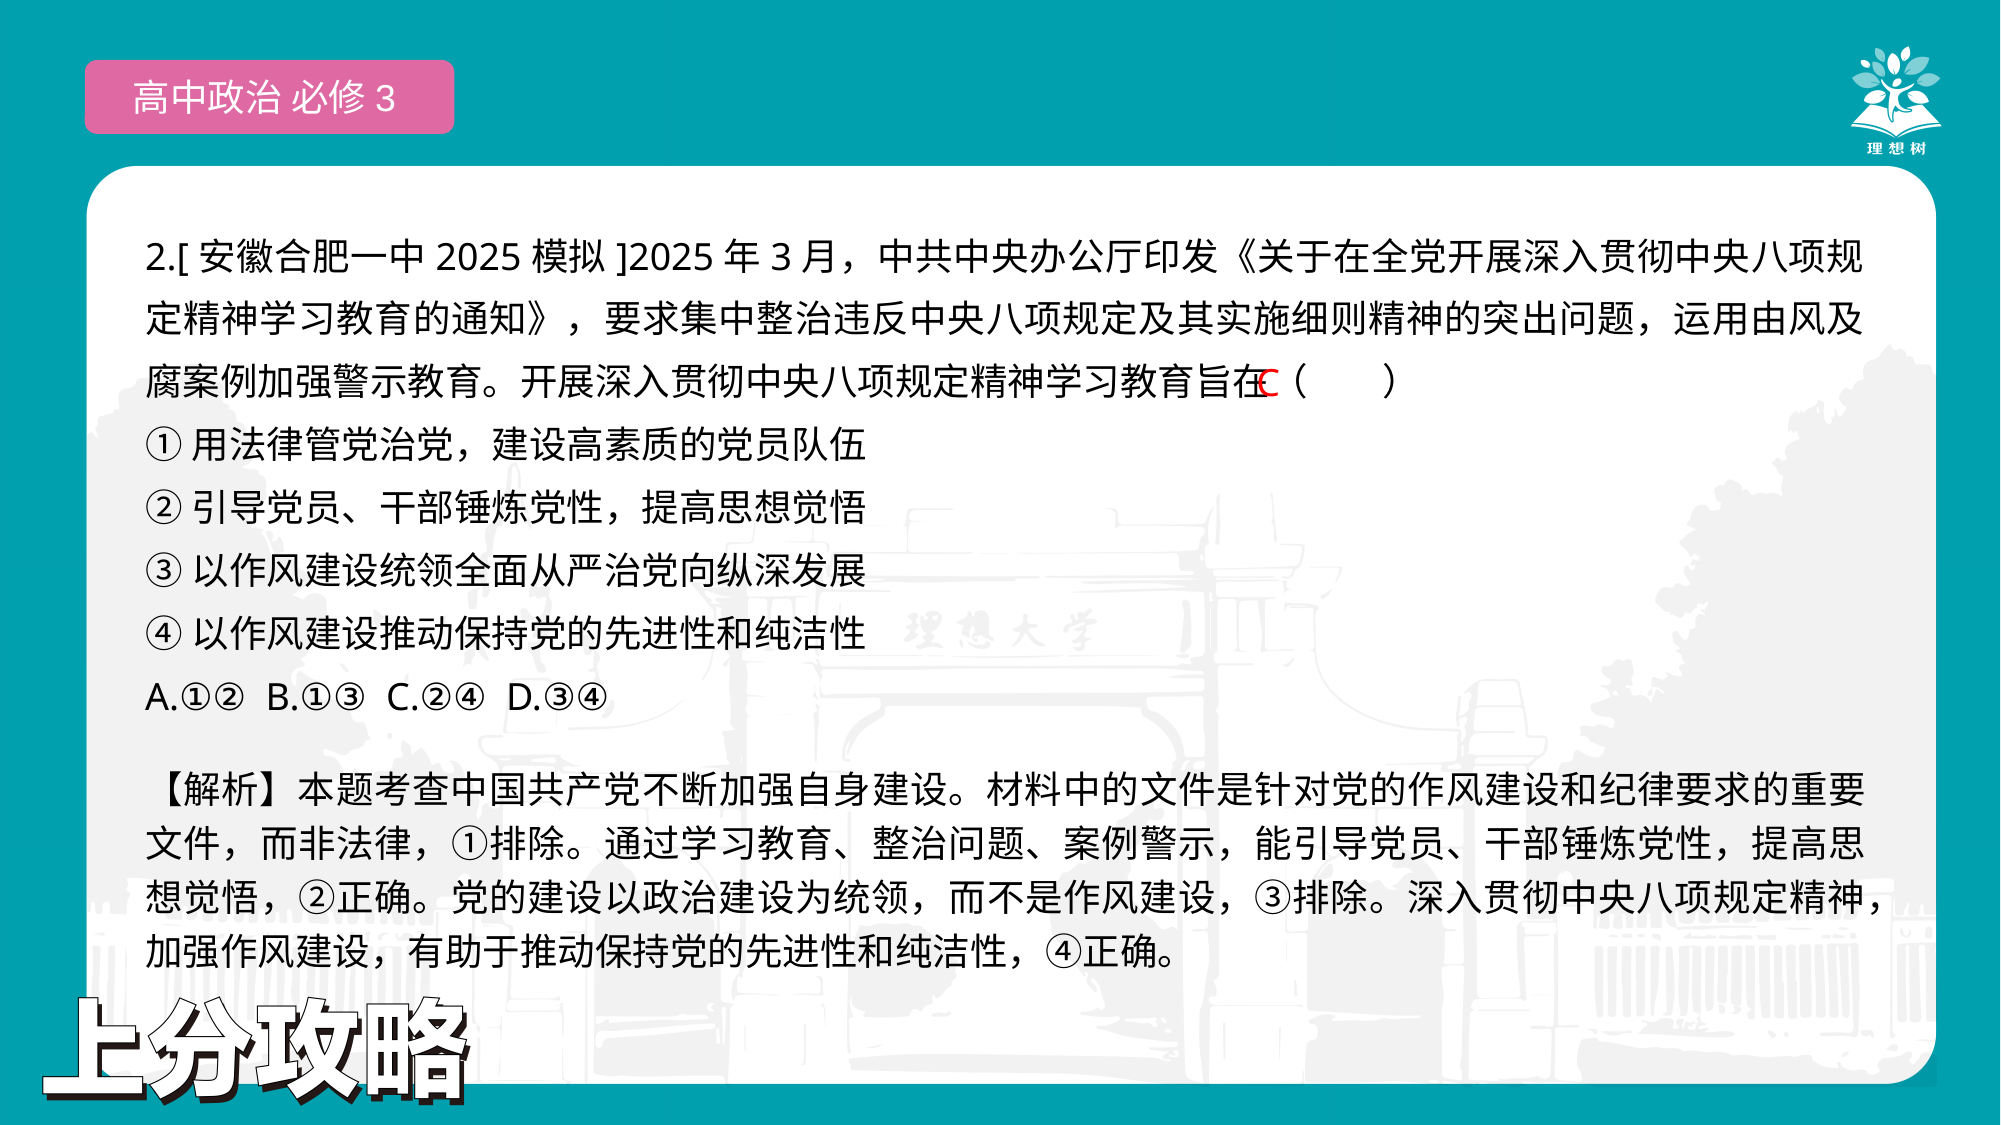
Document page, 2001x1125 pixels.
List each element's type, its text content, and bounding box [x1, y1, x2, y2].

picture [0, 0, 2001, 1125]
text_box 2.[安徽合肥一中2025模拟]2025年3月，中共中央办公厅印发《关于在全党开展深入贯彻中央八项规定精神学习教育的通知》，要求集中整治违反中央八项规定及其实施细则精神的突出问题，运用由风及腐案例加强警示教育。开展深入贯彻中央八项规定精神学习教育旨在（ ） ①用法律管党治党，建设高素质的党员队伍 ②引导党员、干部锤炼党性，提高思想觉悟 ③以作风建设统领全面从严治党向纵深发展 ④以作风建设推动保持党的先进性和纯洁性 A.①② B.①③ C.②④ D.③④ [130, 207, 1880, 726]
text_box 【解析】本题考查中国共产党不断加强自身建设。材料中的文件是针对党的作风建设和纪律要求的重要文件，而非法律，①排除。通过学习教育、整治问题、案例警示，能引导党员、干部锤炼党性，提高思想觉悟，②正确。党的建设以政治建设为统领，而不是作风建设，③排除。深入贯彻中央八项规定精神，加强作风建设，有助于推动保持党的先进性和纯洁性，④正确。 [130, 749, 1881, 981]
text_box C [1232, 328, 1349, 411]
text_box 高中政治 必修3 [83, 58, 456, 135]
